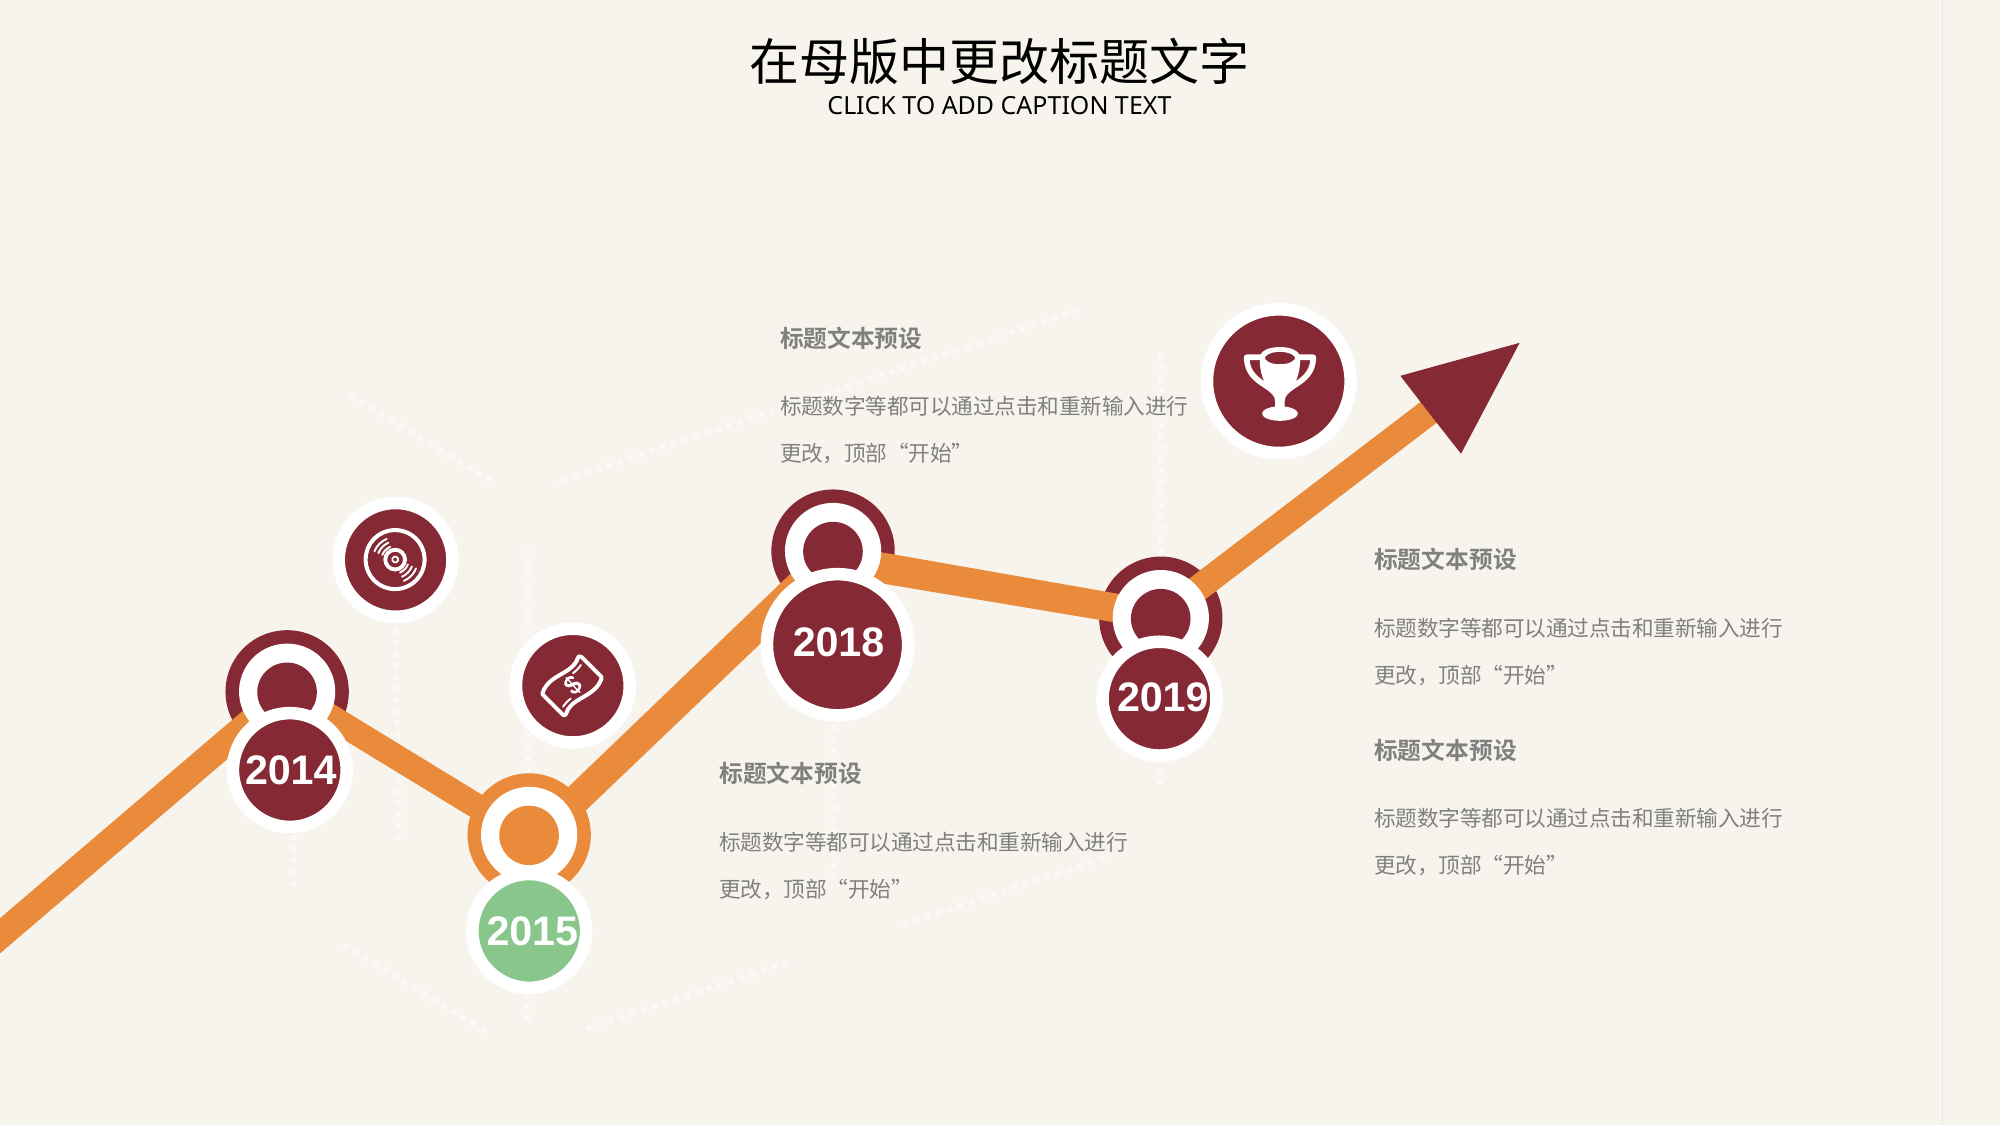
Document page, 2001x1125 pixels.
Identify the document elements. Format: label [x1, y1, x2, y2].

text_box [0, 0, 2000, 1125]
